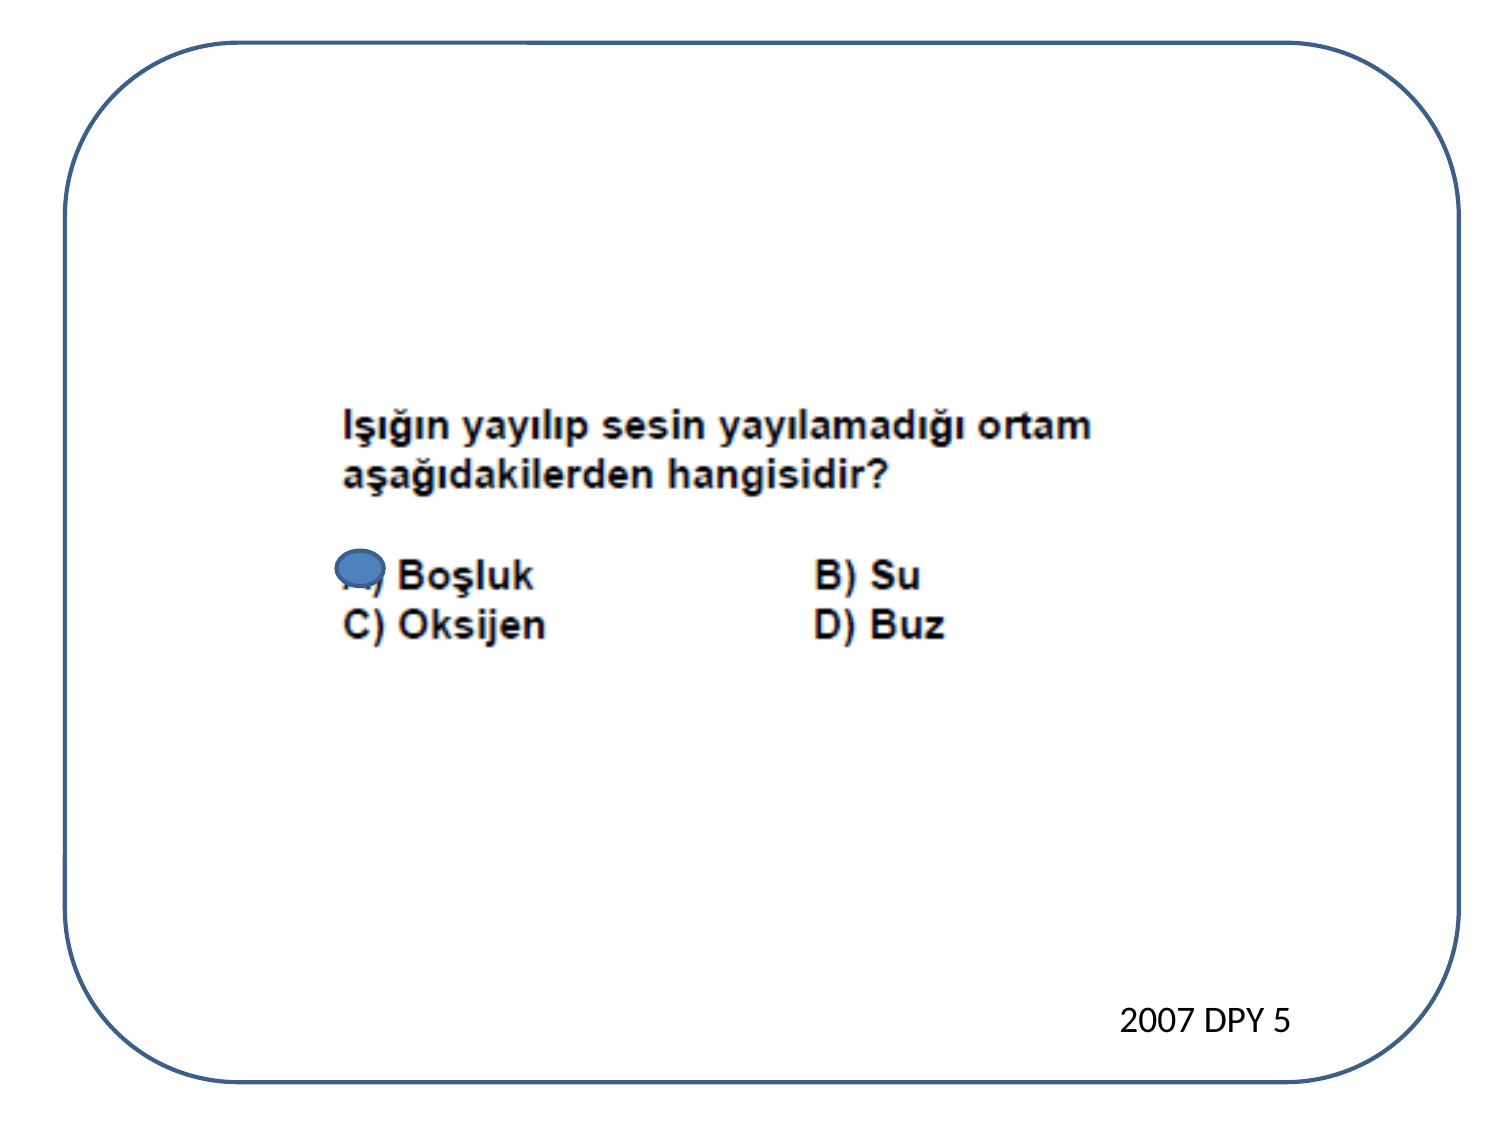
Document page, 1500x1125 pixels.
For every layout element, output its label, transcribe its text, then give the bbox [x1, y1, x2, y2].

picture [324, 385, 1140, 667]
text_box [62, 40, 1461, 1085]
text_box 2007 DPY 5 [1104, 987, 1332, 1048]
